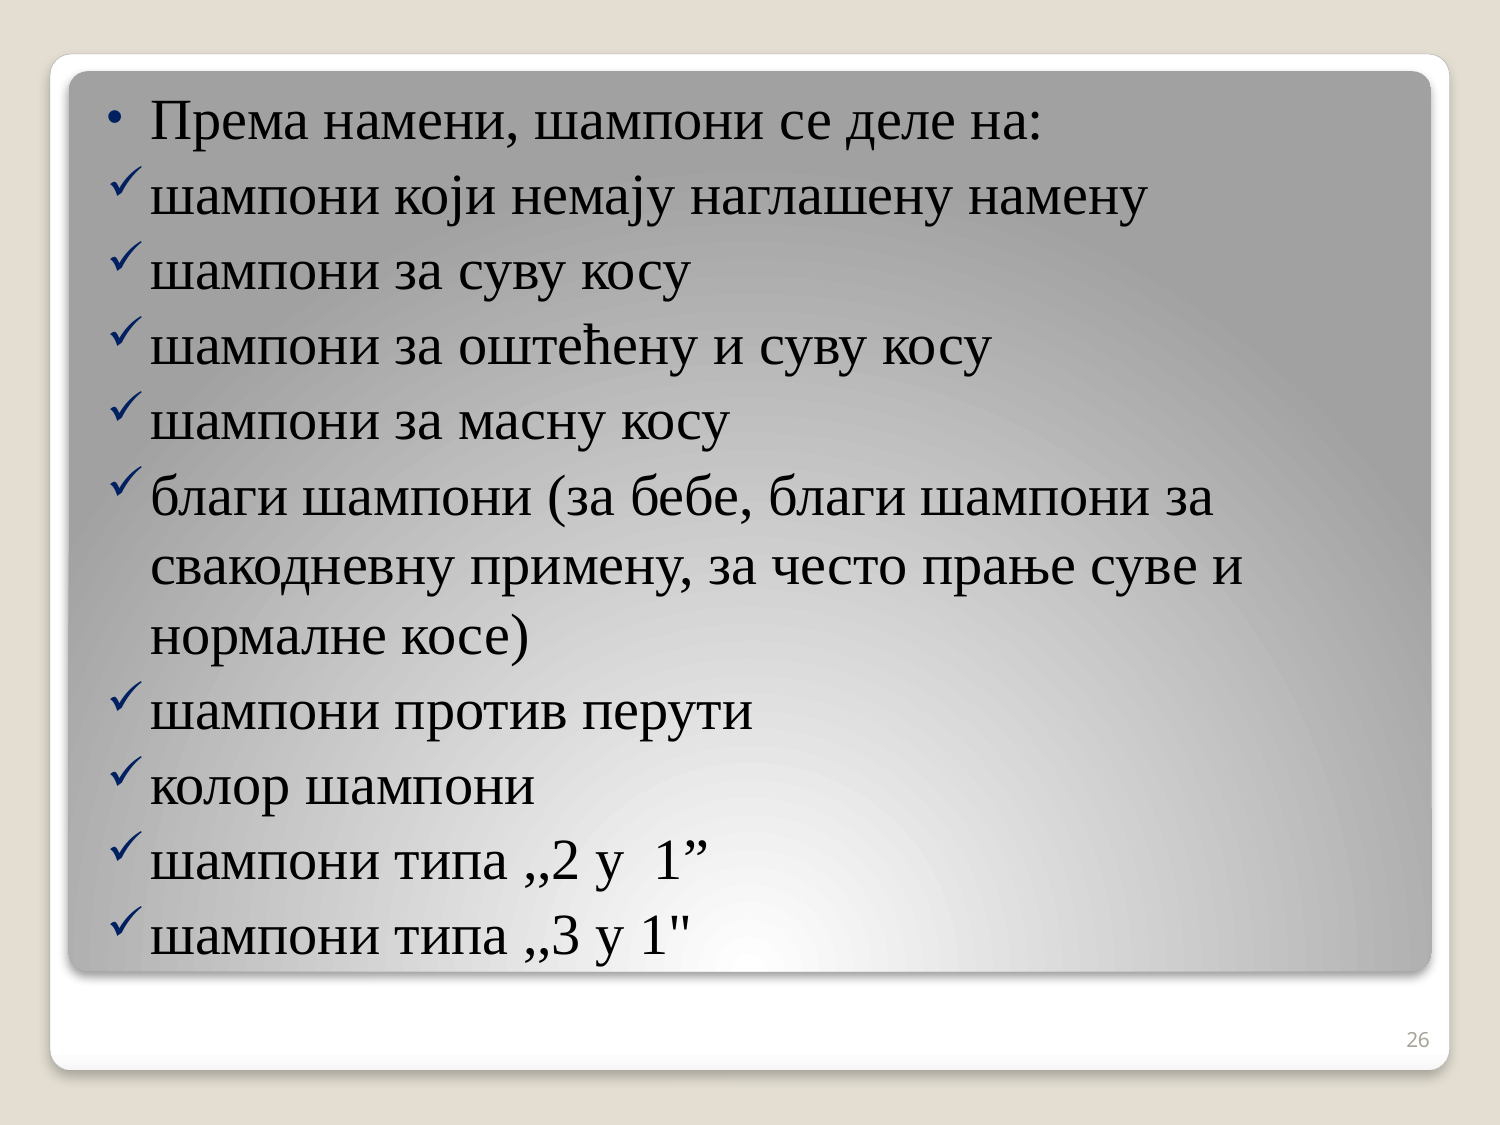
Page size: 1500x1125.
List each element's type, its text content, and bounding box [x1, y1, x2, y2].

slide_number 26 [1369, 1002, 1445, 1063]
list Према намени, шампони се деле на: шампони који немају наглашену намену шампони за суву косу шампони за оштећену и суву косу шампони за масну косу благи шампони (за бебе, благи шампони за свакодневну примену, за често прање суве и нормалне косе) шампони против перути колор шампони шампони типа ,,2 у 1” шампони типа ,,3 у 1" [76, 66, 1447, 1059]
